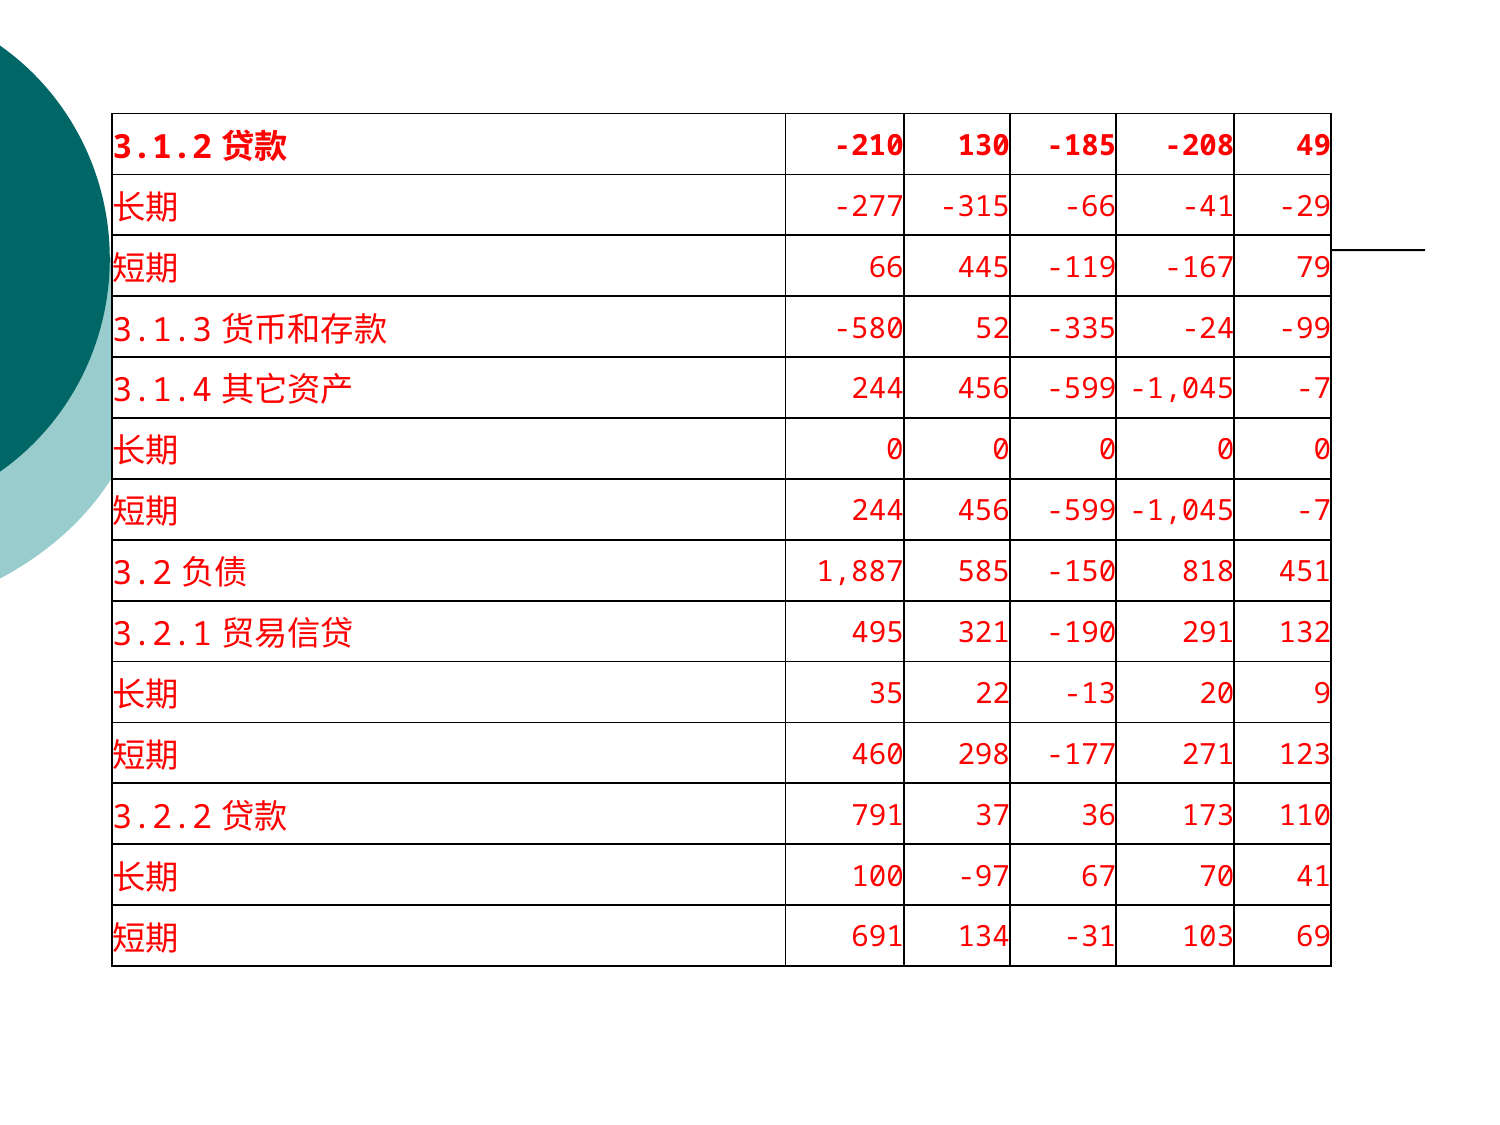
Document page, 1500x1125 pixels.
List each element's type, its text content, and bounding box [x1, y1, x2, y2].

table_cell 456 [905, 480, 1009, 539]
table_cell 456 [905, 358, 1009, 417]
table_cell 3.2负债 [113, 541, 785, 600]
table_cell 460 [786, 723, 903, 782]
table_cell 0 [1011, 419, 1115, 478]
table_cell 长期 [113, 419, 785, 478]
table_cell 22 [905, 662, 1009, 722]
table_cell 791 [786, 784, 903, 843]
table_cell -24 [1117, 297, 1233, 356]
table_header -210 [786, 114, 903, 174]
table_cell -97 [905, 845, 1009, 904]
table_cell 585 [905, 541, 1009, 600]
table_cell -31 [1011, 906, 1115, 965]
table_cell -66 [1011, 175, 1115, 234]
table_cell 291 [1117, 602, 1233, 661]
table_header -208 [1117, 114, 1233, 174]
table_cell 451 [1235, 541, 1330, 600]
table_cell -190 [1011, 602, 1115, 661]
table_cell 长期 [113, 662, 785, 722]
table_header 130 [905, 114, 1009, 174]
table_cell 134 [905, 906, 1009, 965]
table_cell 3.1.4其它资产 [113, 358, 785, 417]
table_cell 0 [1235, 419, 1330, 478]
table_cell 110 [1235, 784, 1330, 843]
table_cell -1,045 [1117, 480, 1233, 539]
table_cell 35 [786, 662, 903, 722]
table_cell 3.1.3货币和存款 [113, 297, 785, 356]
table_cell -1,045 [1117, 358, 1233, 417]
table_cell 495 [786, 602, 903, 661]
table_cell 321 [905, 602, 1009, 661]
table_cell 0 [905, 419, 1009, 478]
table_cell 244 [786, 358, 903, 417]
table_cell 445 [905, 236, 1009, 295]
table_cell 0 [786, 419, 903, 478]
table_cell 69 [1235, 906, 1330, 965]
table_cell 103 [1117, 906, 1233, 965]
table_cell -335 [1011, 297, 1115, 356]
table_cell -7 [1235, 358, 1330, 417]
table_cell 244 [786, 480, 903, 539]
table_cell -599 [1011, 358, 1115, 417]
table_cell 37 [905, 784, 1009, 843]
table_cell 818 [1117, 541, 1233, 600]
table_cell 短期 [113, 480, 785, 539]
table_cell 66 [786, 236, 903, 295]
table_cell -580 [786, 297, 903, 356]
table_cell 长期 [113, 845, 785, 904]
table_cell 1,887 [786, 541, 903, 600]
table_cell 691 [786, 906, 903, 965]
table_cell -167 [1117, 236, 1233, 295]
table_cell 100 [786, 845, 903, 904]
table_cell 52 [905, 297, 1009, 356]
table_cell 短期 [113, 723, 785, 782]
table_cell 3.2.2贷款 [113, 784, 785, 843]
table_cell -150 [1011, 541, 1115, 600]
table_cell -29 [1235, 175, 1330, 234]
table_cell 3.2.1贸易信贷 [113, 602, 785, 661]
table_cell -277 [786, 175, 903, 234]
table_cell 20 [1117, 662, 1233, 722]
table_cell 短期 [113, 906, 785, 965]
table_cell 短期 [113, 236, 785, 295]
table_cell 271 [1117, 723, 1233, 782]
table_cell -177 [1011, 723, 1115, 782]
table_cell -7 [1235, 480, 1330, 539]
table_cell -119 [1011, 236, 1115, 295]
table_cell -41 [1117, 175, 1233, 234]
table_cell 70 [1117, 845, 1233, 904]
table_cell 123 [1235, 723, 1330, 782]
table_cell 79 [1235, 236, 1330, 295]
table_cell -13 [1011, 662, 1115, 722]
table_cell 298 [905, 723, 1009, 782]
table_cell 36 [1011, 784, 1115, 843]
table_cell 173 [1117, 784, 1233, 843]
table_cell -599 [1011, 480, 1115, 539]
table_cell 41 [1235, 845, 1330, 904]
table_cell 0 [1117, 419, 1233, 478]
table_header 3.1.2贷款 [113, 114, 785, 174]
table_cell 67 [1011, 845, 1115, 904]
table_cell 132 [1235, 602, 1330, 661]
table_cell -99 [1235, 297, 1330, 356]
table_cell -315 [905, 175, 1009, 234]
table_header 49 [1235, 114, 1330, 174]
table_cell 长期 [113, 175, 785, 234]
table_header -185 [1011, 114, 1115, 174]
table_cell 9 [1235, 662, 1330, 722]
